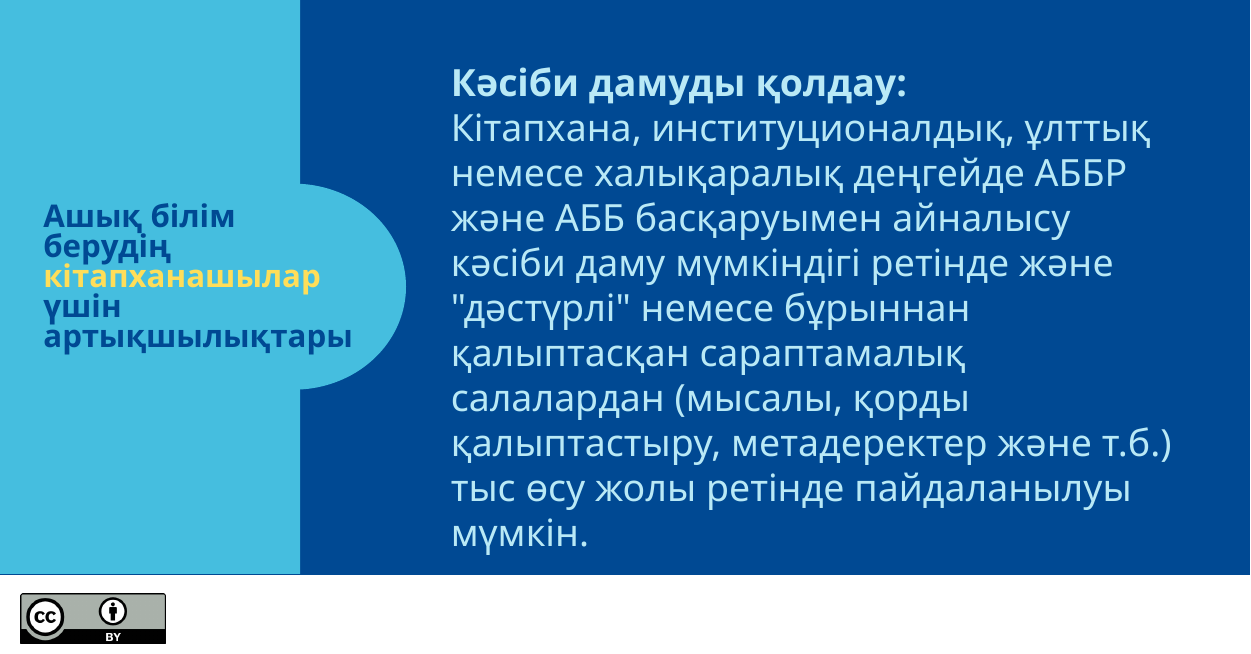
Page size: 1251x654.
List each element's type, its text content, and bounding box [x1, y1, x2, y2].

picture [20, 592, 166, 645]
text_box [0, 0, 301, 574]
text_box [0, 582, 1250, 654]
text_box Ашық білім берудің кітапханашылар үшін артықшылықтары [31, 191, 372, 366]
text_box [222, 366, 366, 390]
text_box [252, 183, 336, 191]
text_box Кәсіби дамуды қолдау: Кітапхана, институционалдық, ұлттық немесе халықаралық деңгейде АББР және АББ басқаруымен айналысу кәсіби даму мүмкіндігі ретінде және "дәстүрлі" немесе бұрыннан қалыптасқан сараптамалық салалардан (мысалы, қорды қалыптастыру, метадеректер және т.б.) тыс өсу жолы ретінде пайдаланылуы мүмкін. [438, 47, 1201, 567]
text_box [372, 212, 407, 361]
